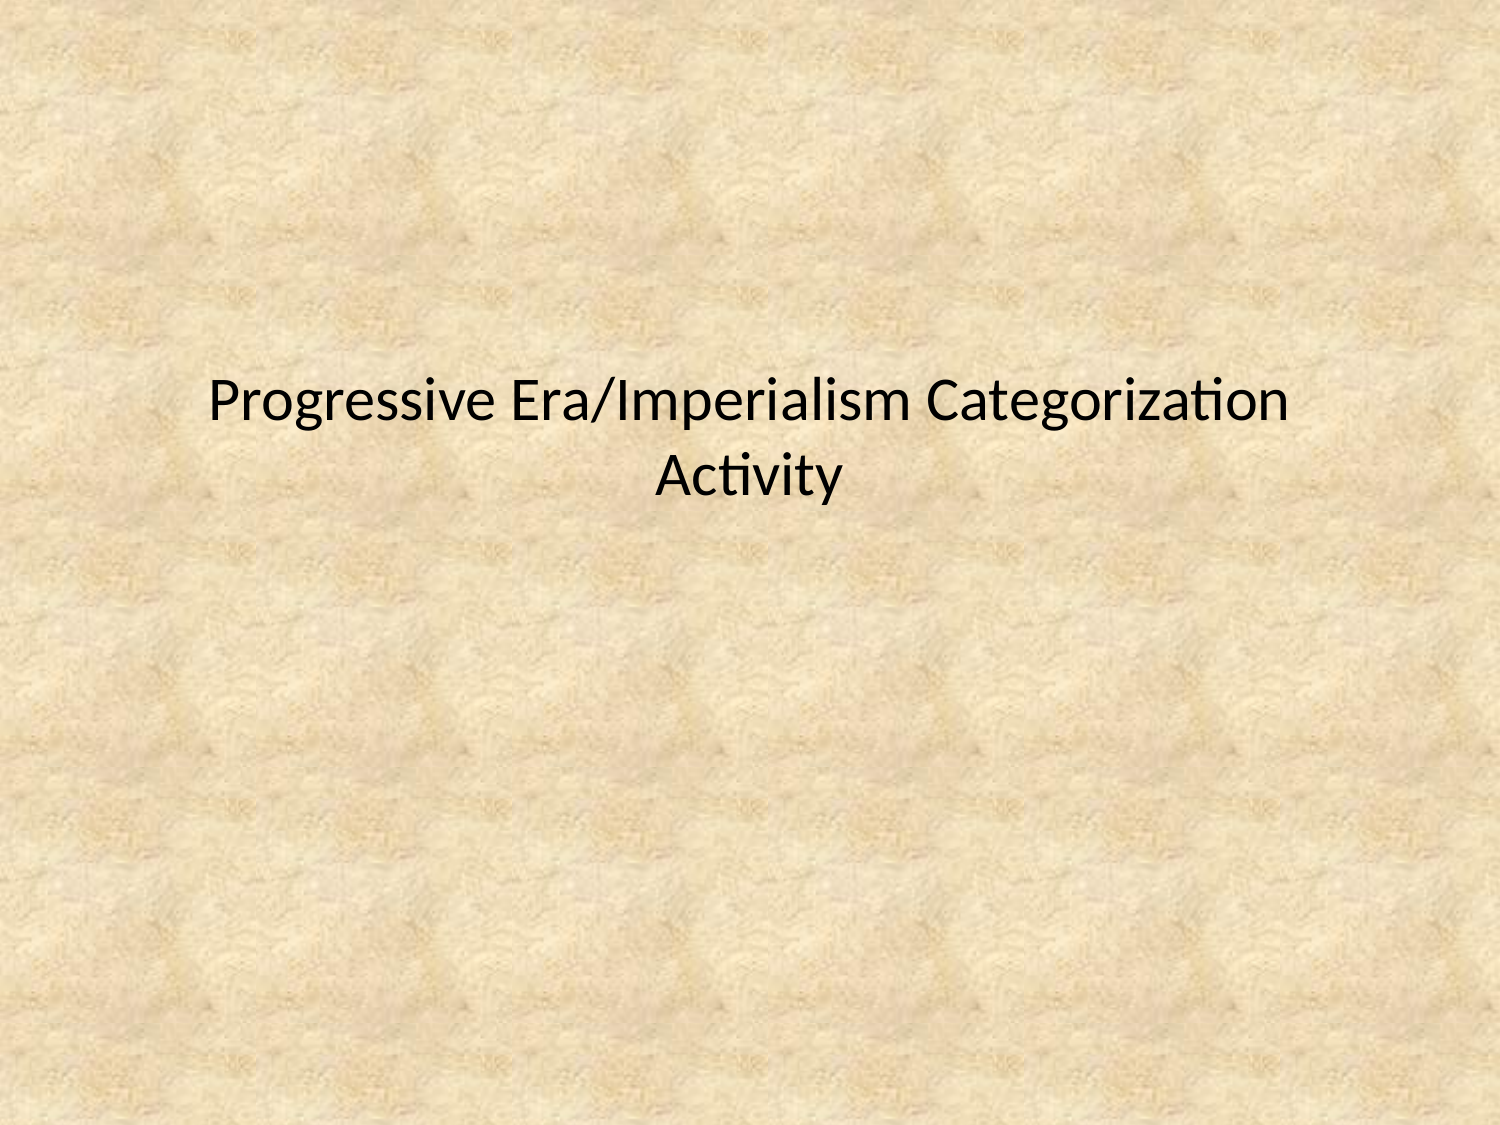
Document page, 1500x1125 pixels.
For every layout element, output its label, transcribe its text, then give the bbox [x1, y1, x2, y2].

title Progressive Era/Imperialism Categorization Activity [112, 349, 1388, 591]
picture [0, 0, 1500, 1125]
